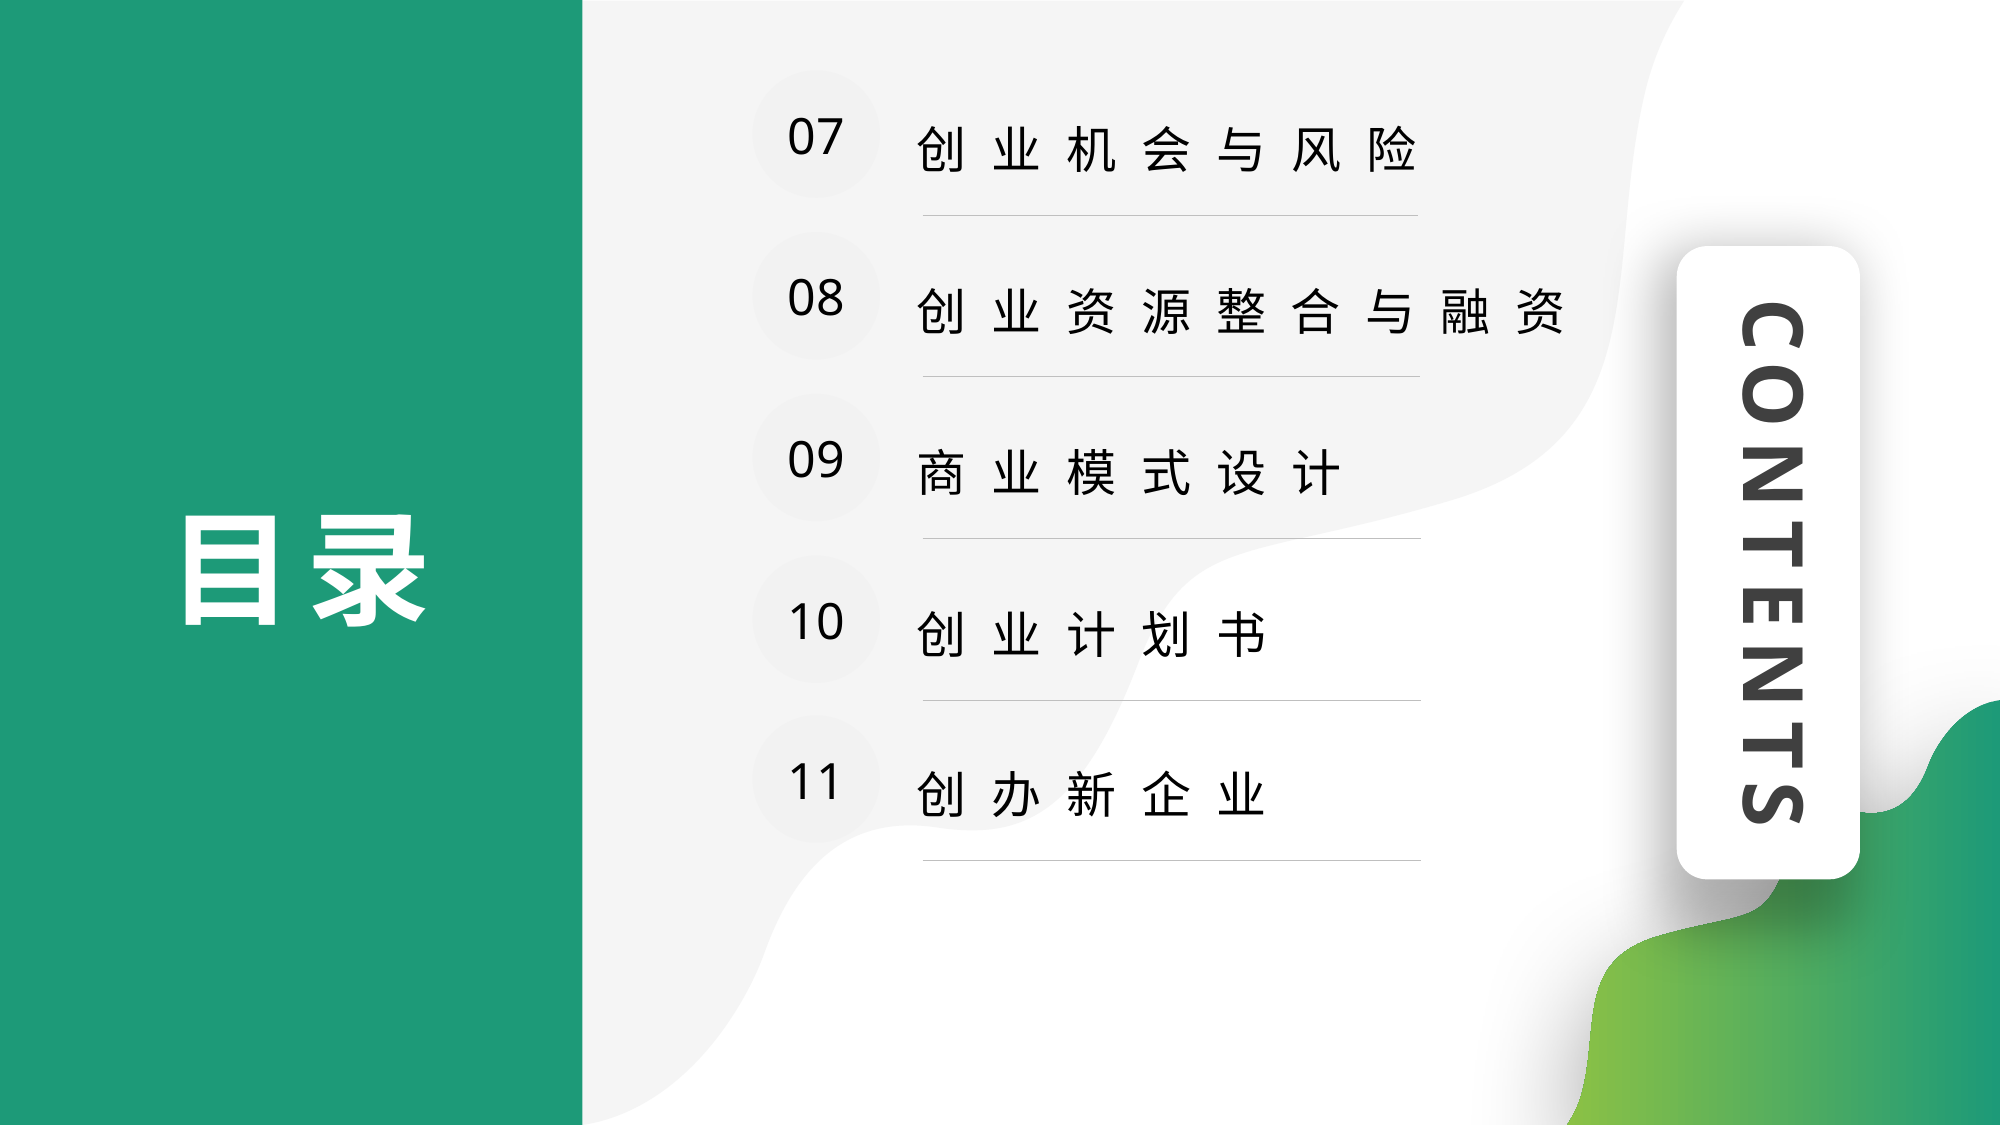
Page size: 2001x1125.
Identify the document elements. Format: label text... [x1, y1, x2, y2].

text_box 目录 [114, 489, 468, 640]
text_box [1676, 246, 1860, 880]
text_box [752, 70, 1498, 215]
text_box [752, 231, 1626, 377]
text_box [752, 393, 1490, 539]
text_box [1566, 699, 2000, 1125]
text_box [583, 0, 1685, 1125]
text_box [0, 0, 583, 1125]
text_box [752, 555, 1486, 701]
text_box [752, 715, 1490, 860]
